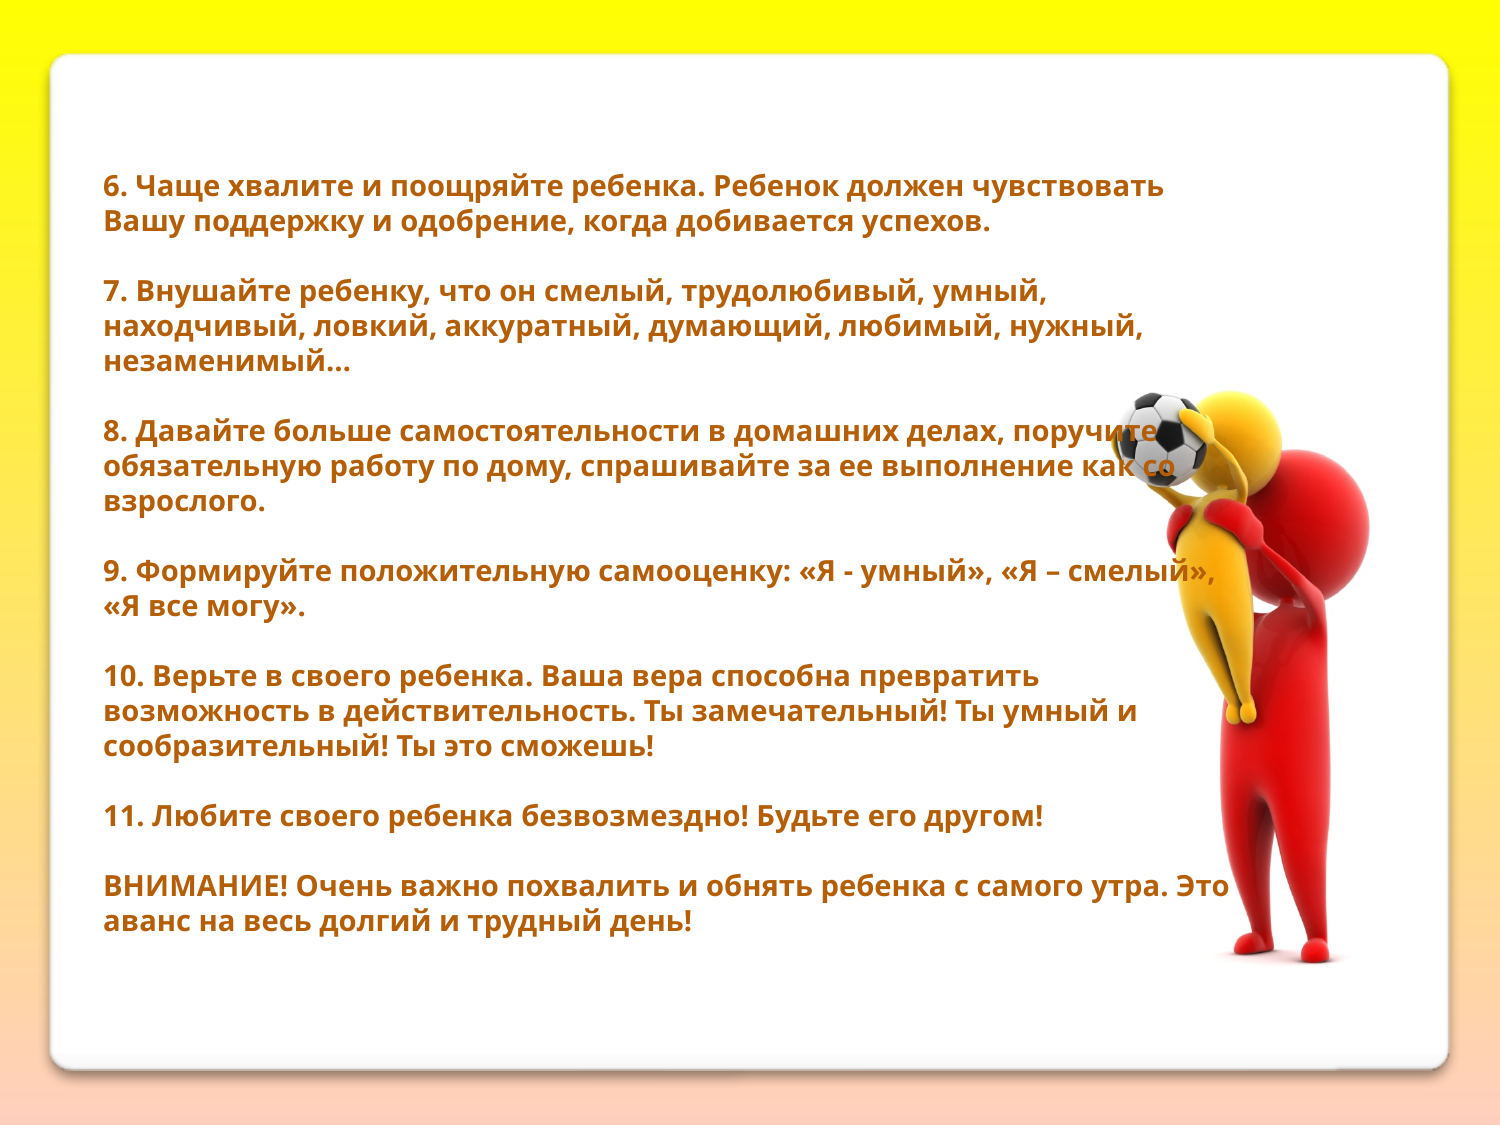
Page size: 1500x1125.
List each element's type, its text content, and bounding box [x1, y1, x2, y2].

picture [1080, 349, 1436, 1008]
text_box 6. Чаще хвалите и поощряйте ребенка. Ребенок должен чувствовать Вашу поддержку и одобрение, когда добивается успехов. 7. Внушайте ребенку, что он смелый, трудолюбивый, умный, находчивый, ловкий, аккуратный, думающий, любимый, нужный, незаменимый… 8. Давайте больше самостоятельности в домашних делах, поручите обязательную работу по дому, спрашивайте за ее выполнение как со взрослого. 9. Формируйте положительную самооценку: «Я - умный», «Я – смелый», «Я все могу». 10. Верьте в своего ребенка. Ваша вера способна превратить возможность в действительность. Ты замечательный! Ты умный и сообразительный! Ты это сможешь! 11. Любите своего ребенка безвозмездно! Будьте его другом! ВНИМАНИЕ! Очень важно похвалить и обнять ребенка с самого утра. Это аванс на весь долгий и трудный день! [88, 125, 1270, 980]
